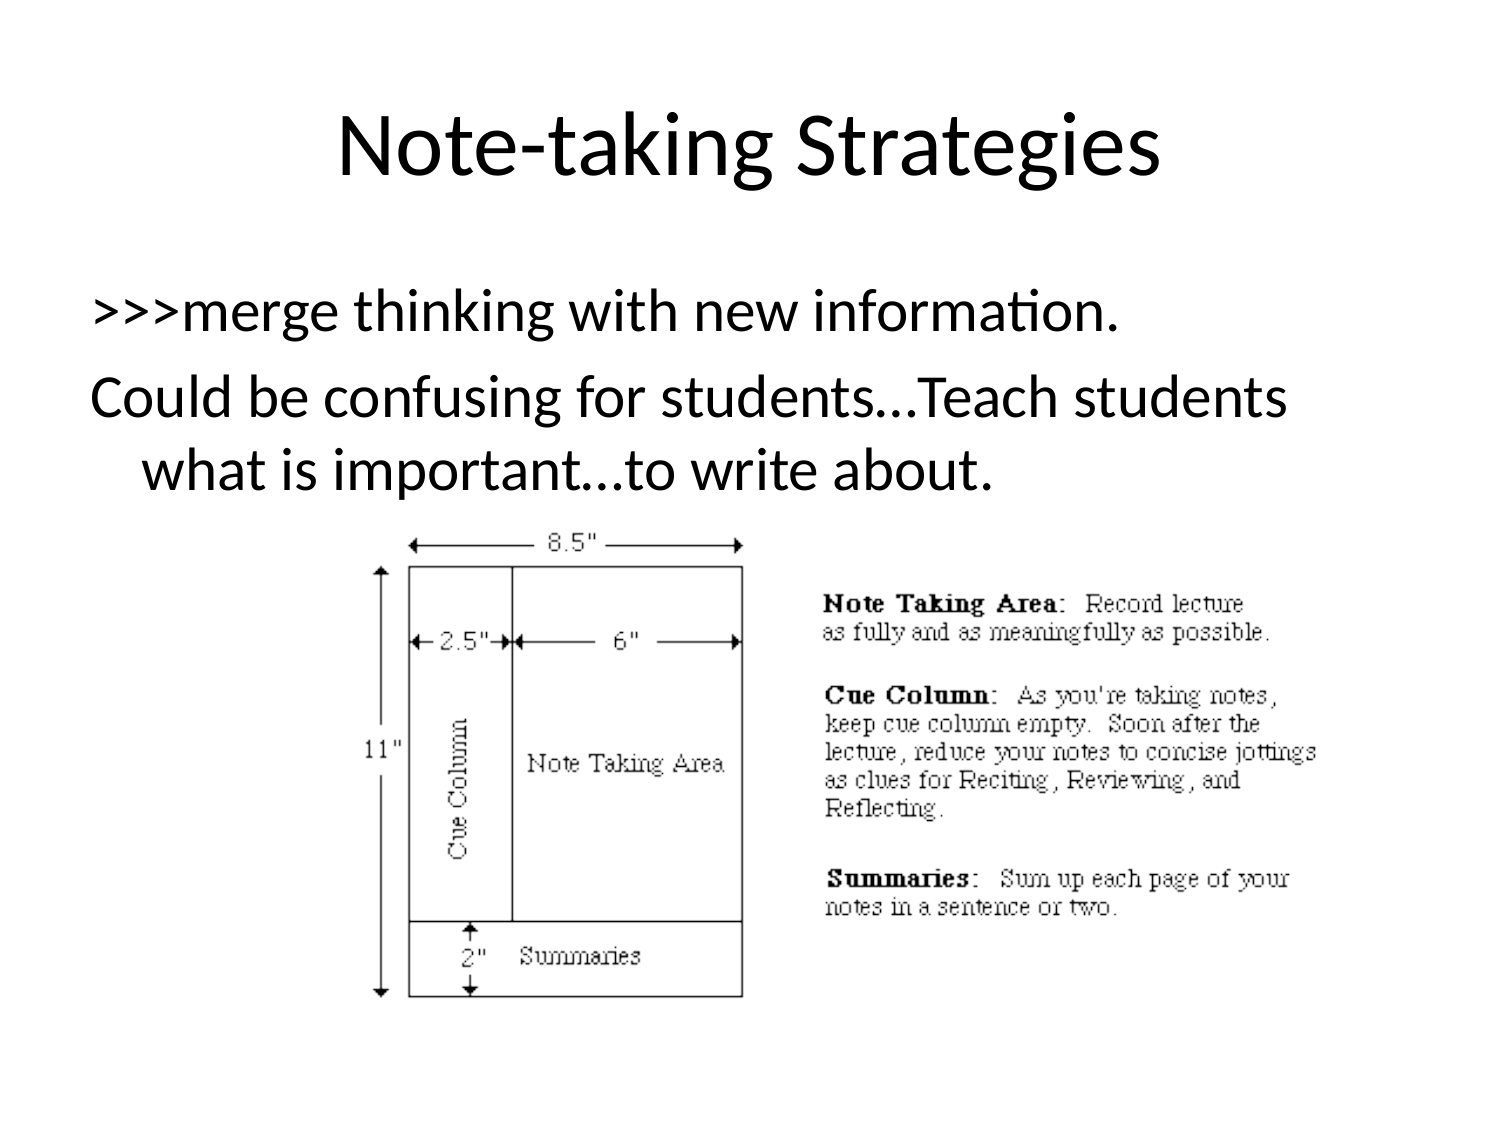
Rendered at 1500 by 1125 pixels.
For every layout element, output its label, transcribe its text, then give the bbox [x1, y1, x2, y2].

title Note-taking Strategies [75, 45, 1425, 233]
list >>>merge thinking with new information. Could be confusing for students…Teach students what is important…to write about. [75, 262, 1425, 513]
picture [349, 524, 1335, 1023]
